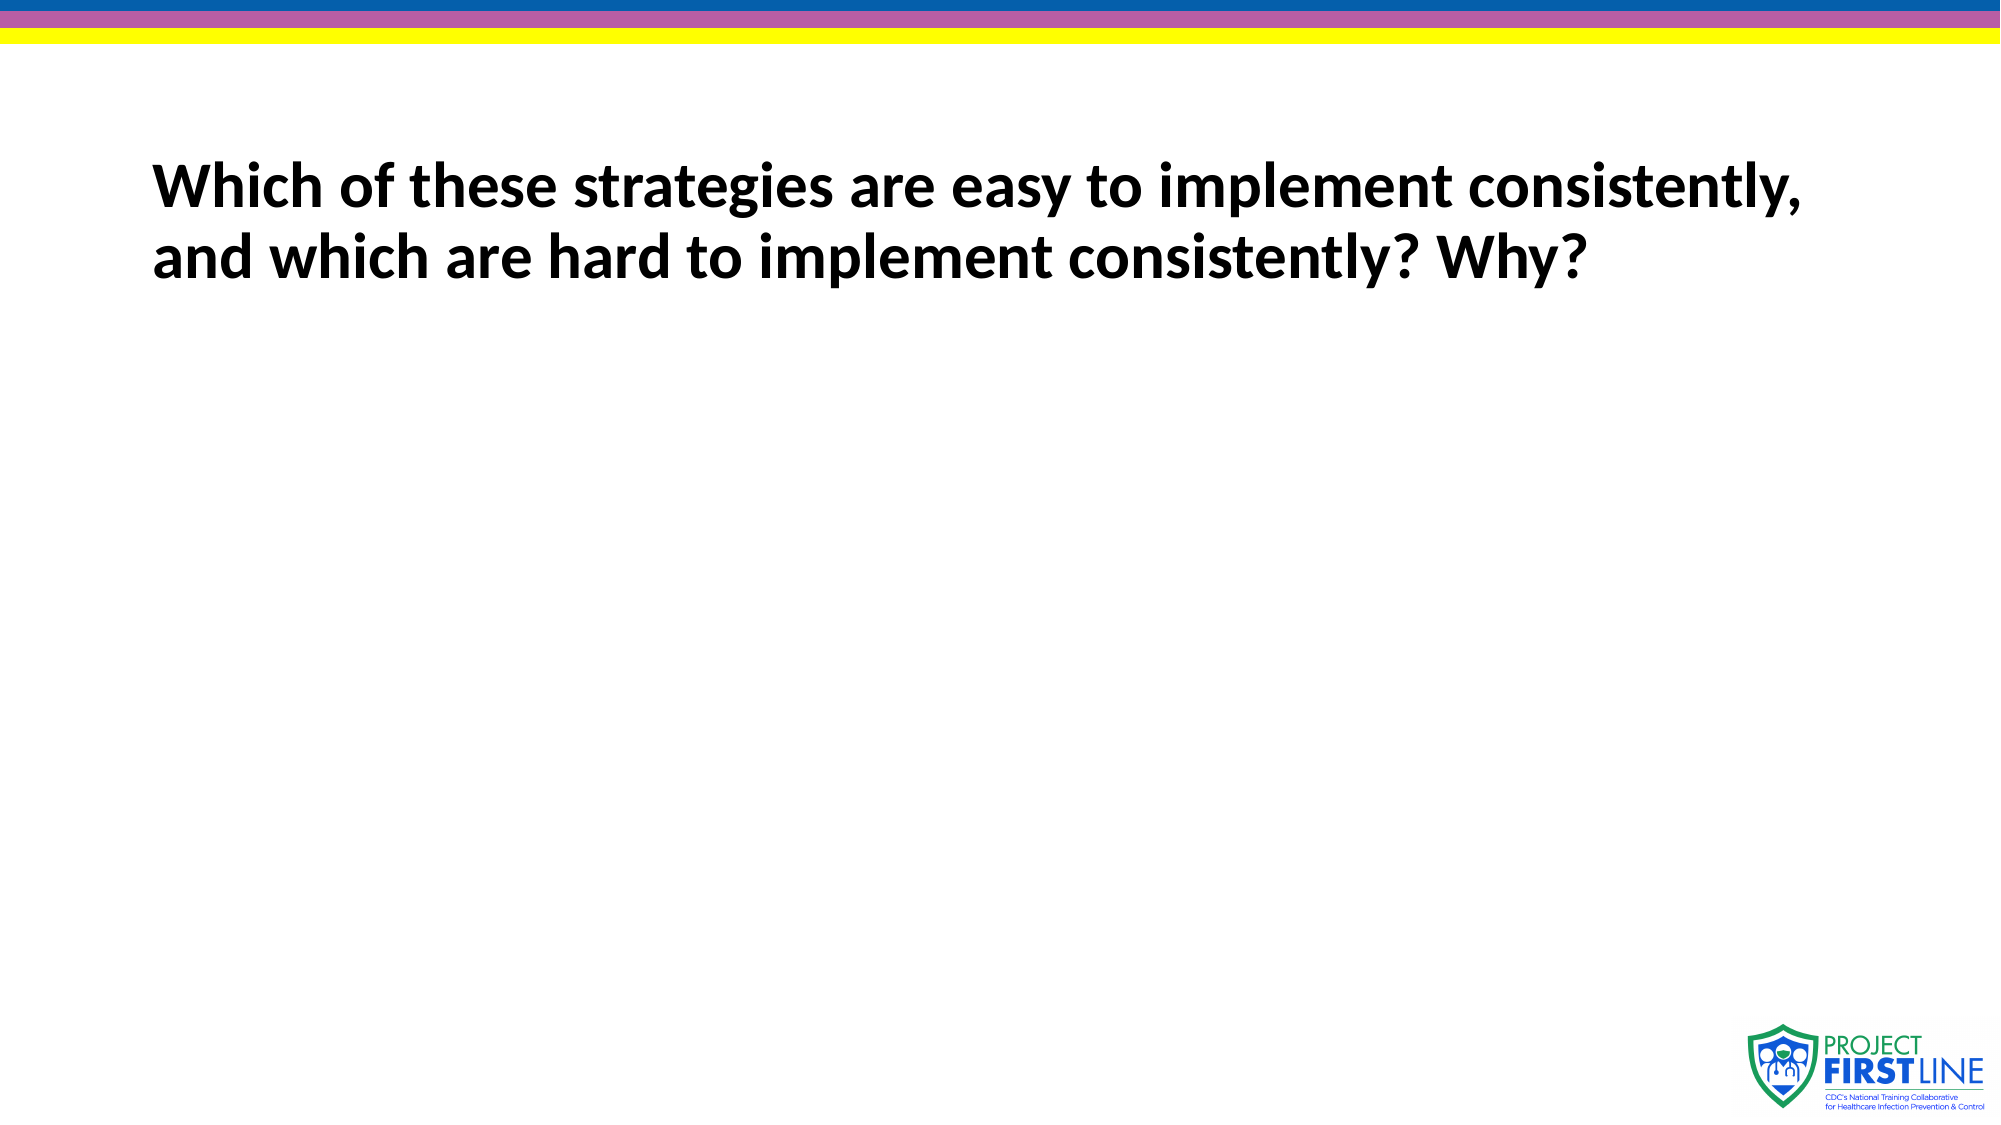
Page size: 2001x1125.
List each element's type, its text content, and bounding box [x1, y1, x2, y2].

picture [1731, 1016, 2000, 1117]
text_box [0, 11, 2000, 28]
text_box [0, 0, 2000, 11]
title Which of these strategies are easy to implement consistently, and which are hard to implement consistently? Why? [137, 113, 1863, 331]
text_box [0, 28, 2000, 44]
